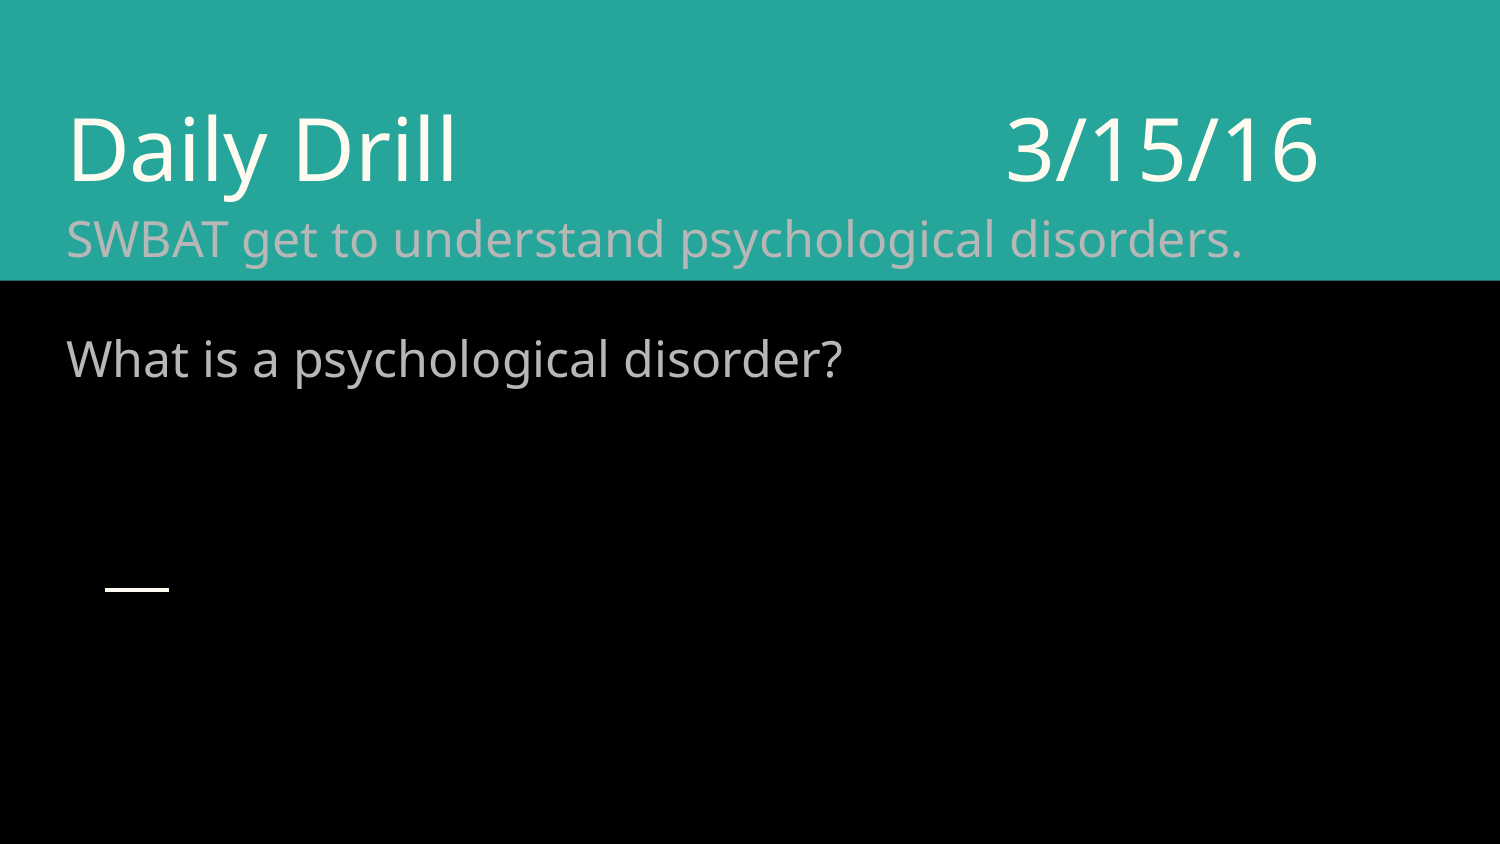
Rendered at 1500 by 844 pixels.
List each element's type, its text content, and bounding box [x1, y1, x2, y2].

title Daily Drill 3/15/16 [51, 53, 1449, 192]
subtitle SWBAT get to understand psychological disorders. What is a psychological disorder? [51, 192, 1449, 836]
